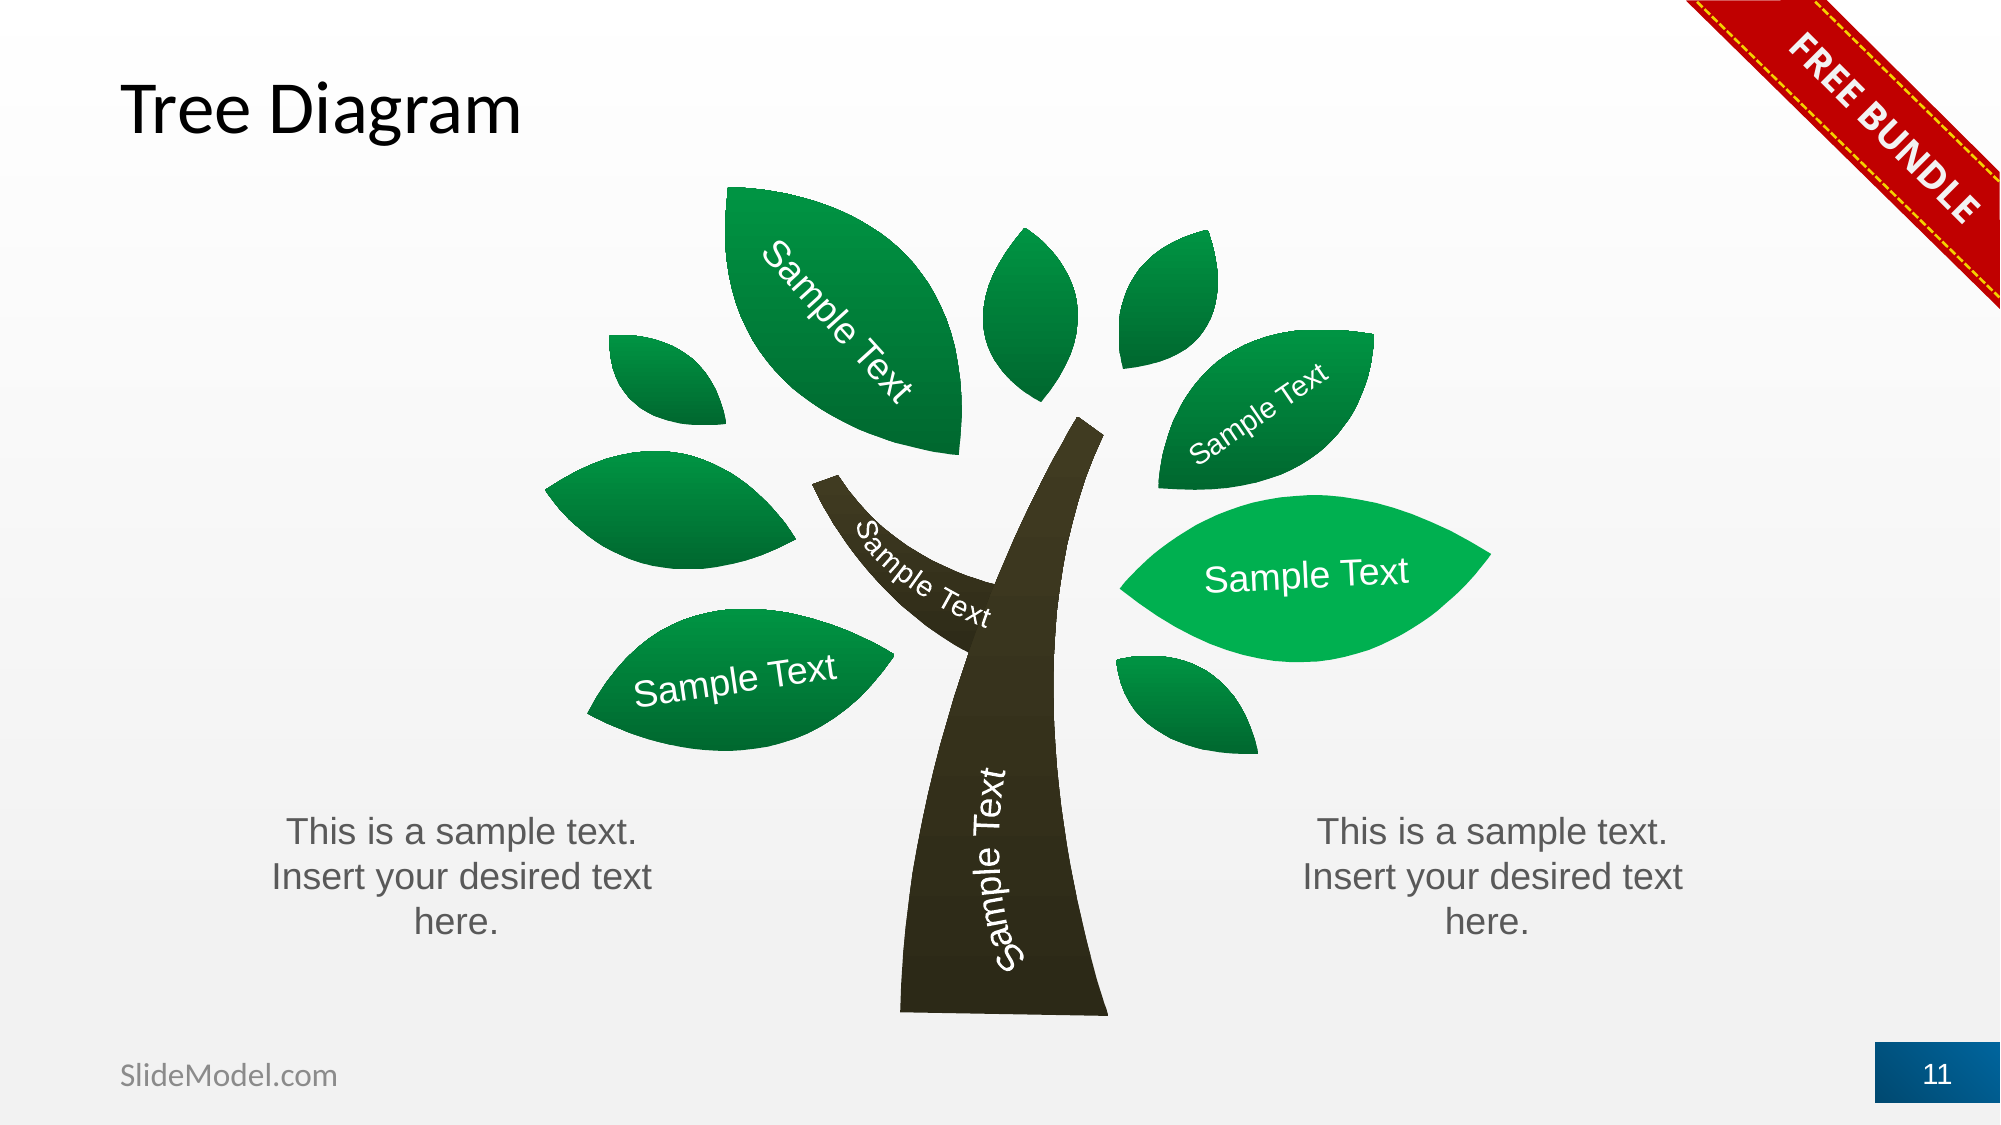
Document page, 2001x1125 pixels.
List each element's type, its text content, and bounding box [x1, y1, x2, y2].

text_box This is a sample text. Insert your desired text here. [249, 799, 539, 950]
text_box This is a sample text. Insert your desired text here. [1496, 799, 1705, 950]
footer SlideModel.com [99, 1042, 734, 1103]
title Tree Diagram [99, 45, 1200, 162]
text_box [544, 187, 1492, 1017]
slide_number 11 [1875, 1042, 2000, 1103]
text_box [1696, 0, 2000, 341]
